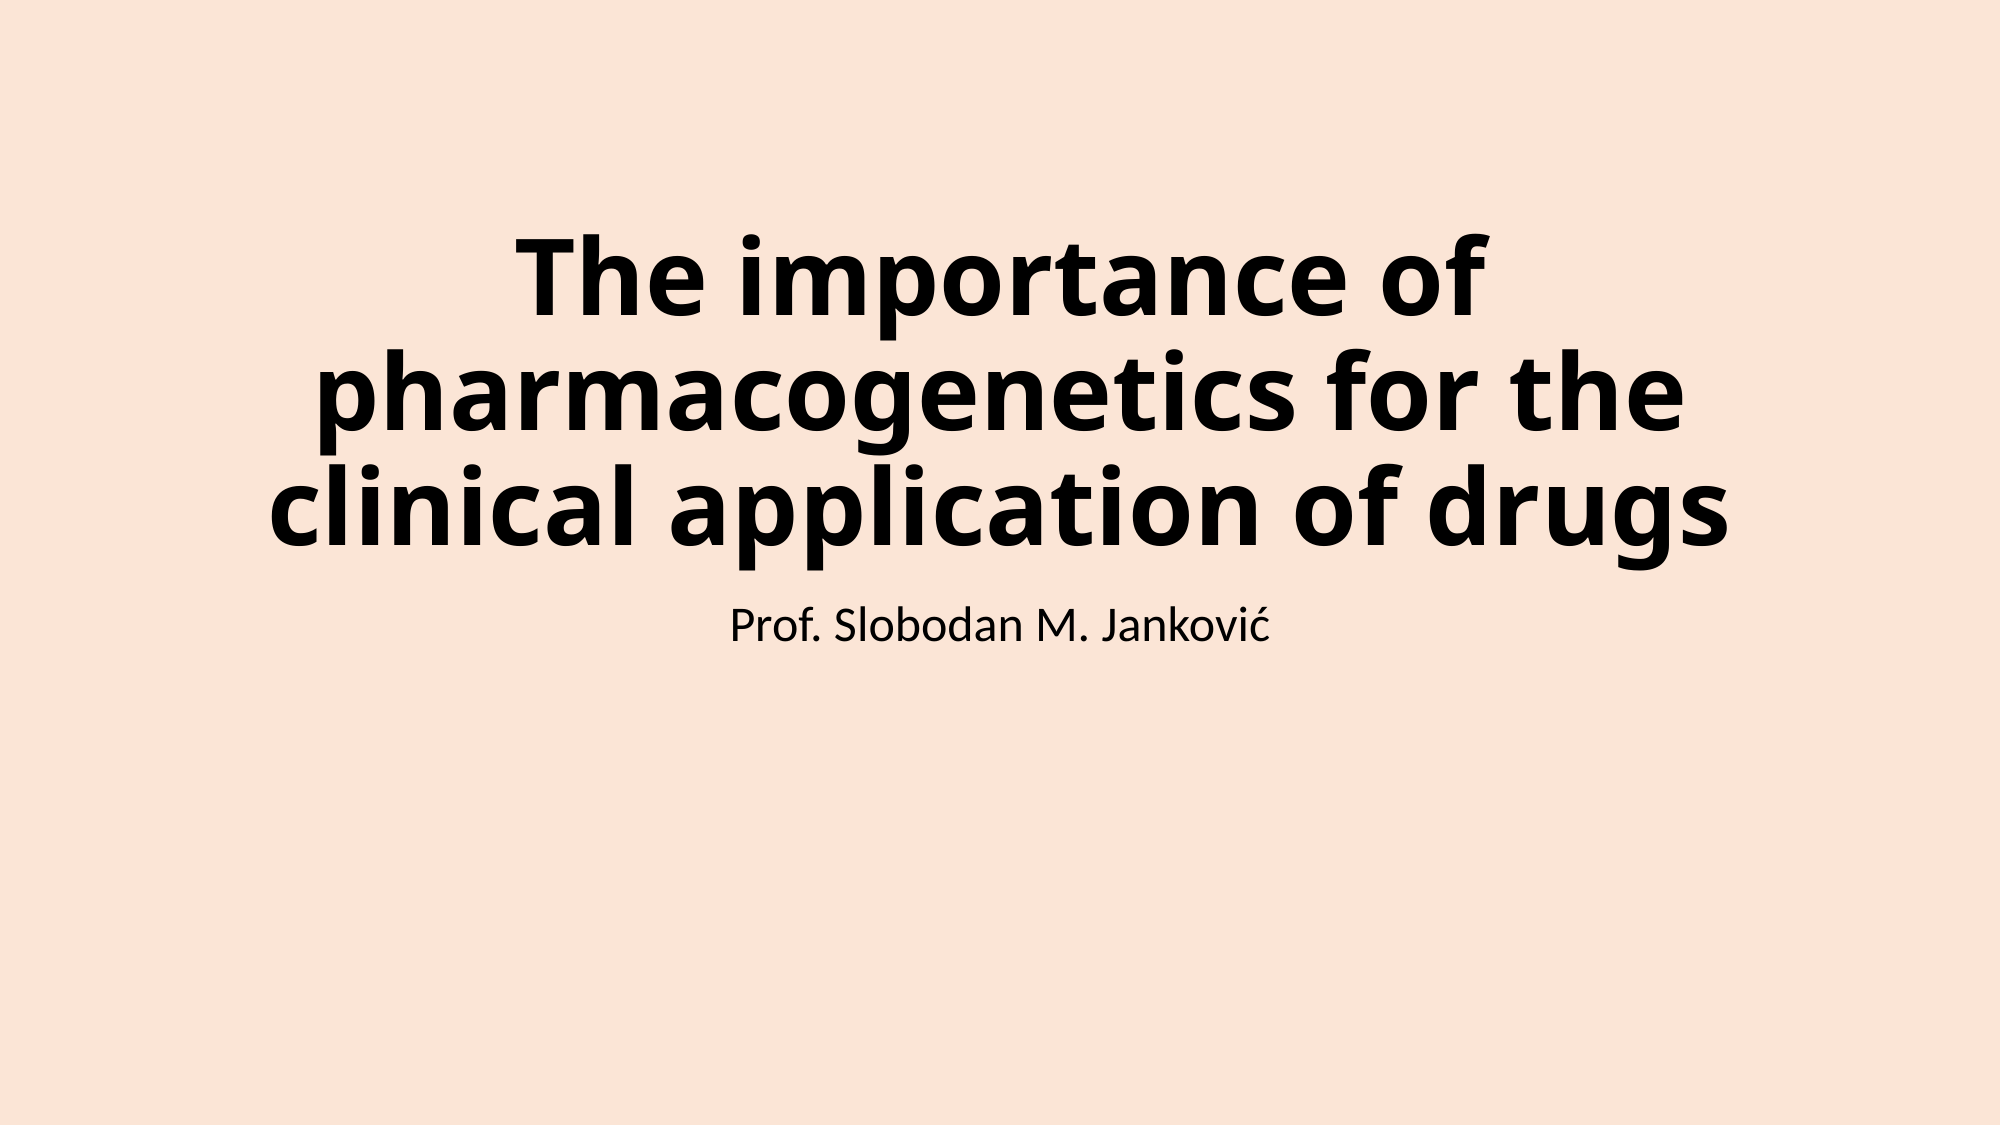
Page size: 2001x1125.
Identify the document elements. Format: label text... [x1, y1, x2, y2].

subtitle Prof. Slobodan M. Janković [249, 590, 1750, 863]
title The importance of pharmacogenetics for the clinical application of drugs [249, 184, 1750, 576]
